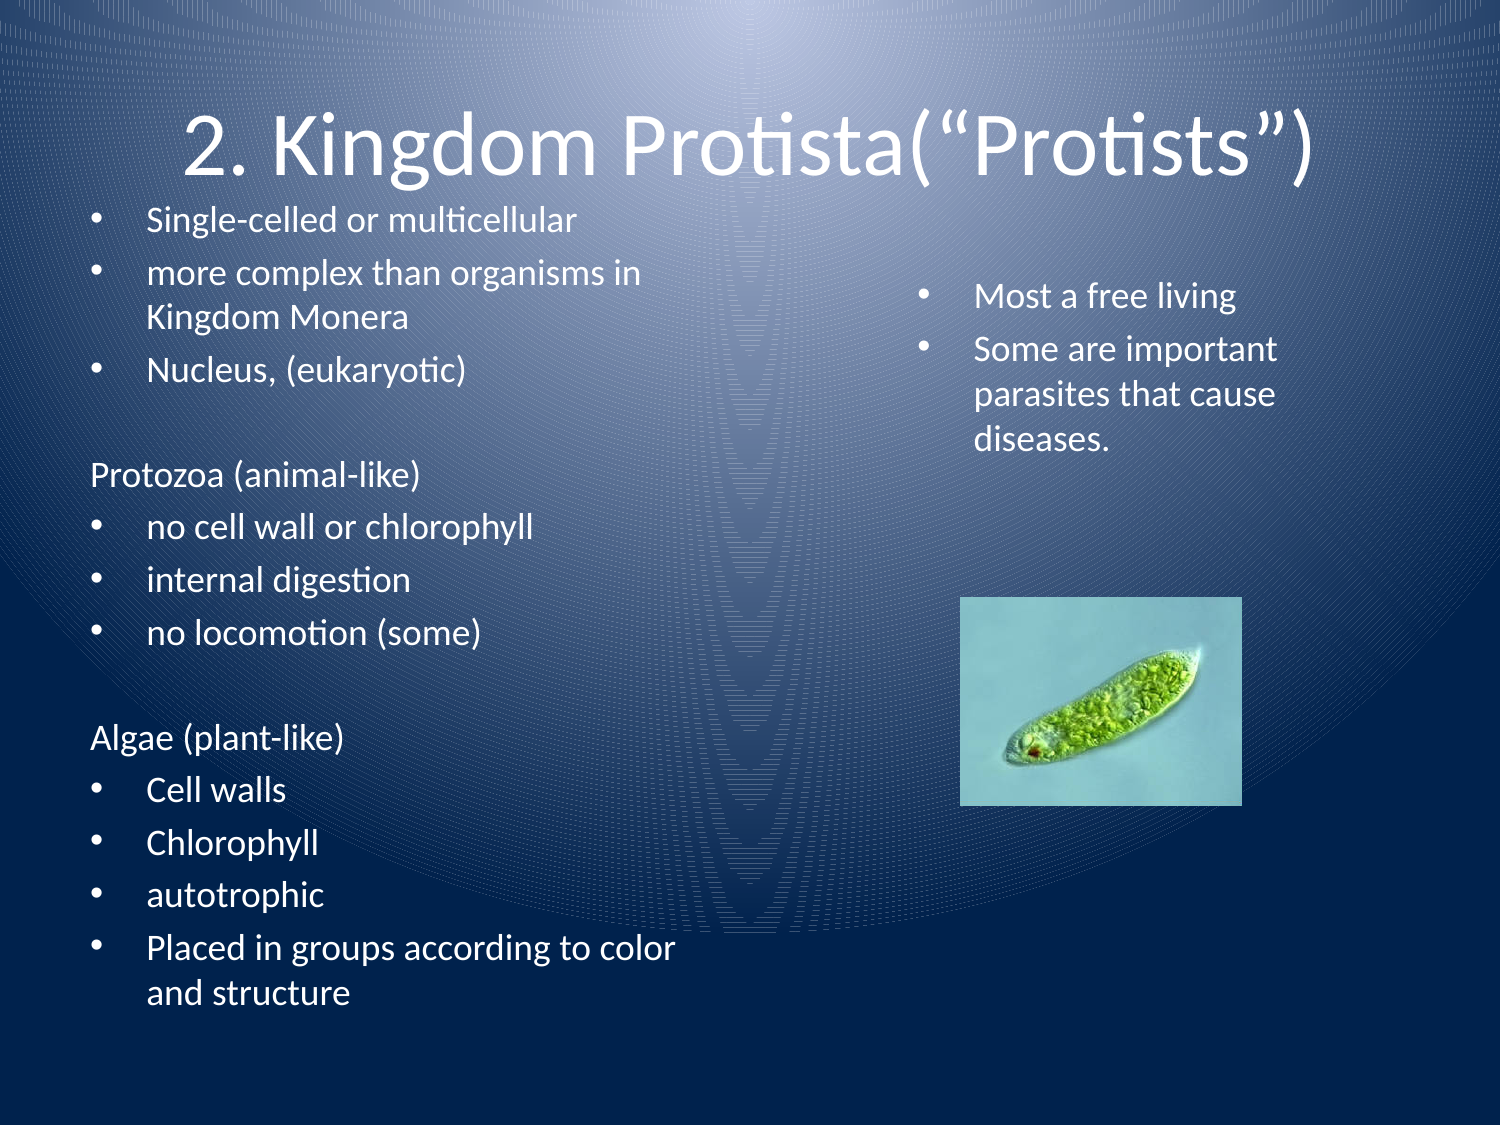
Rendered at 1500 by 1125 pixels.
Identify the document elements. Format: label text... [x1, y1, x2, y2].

list Single-celled or multicellular more complex than organisms in Kingdom Monera Nucleus, (eukaryotic) Protozoa (animal-like) no cell wall or chlorophyll internal digestion no locomotion (some) Algae (plant-like) Cell walls Chlorophyll autotrophic Placed in groups according to color and structure [75, 187, 715, 1043]
picture [960, 597, 1242, 806]
title 2. Kingdom Protista(“Protists”) [75, 45, 1425, 233]
text_box Most a free living Some are important parasites that cause diseases. [902, 210, 1425, 516]
